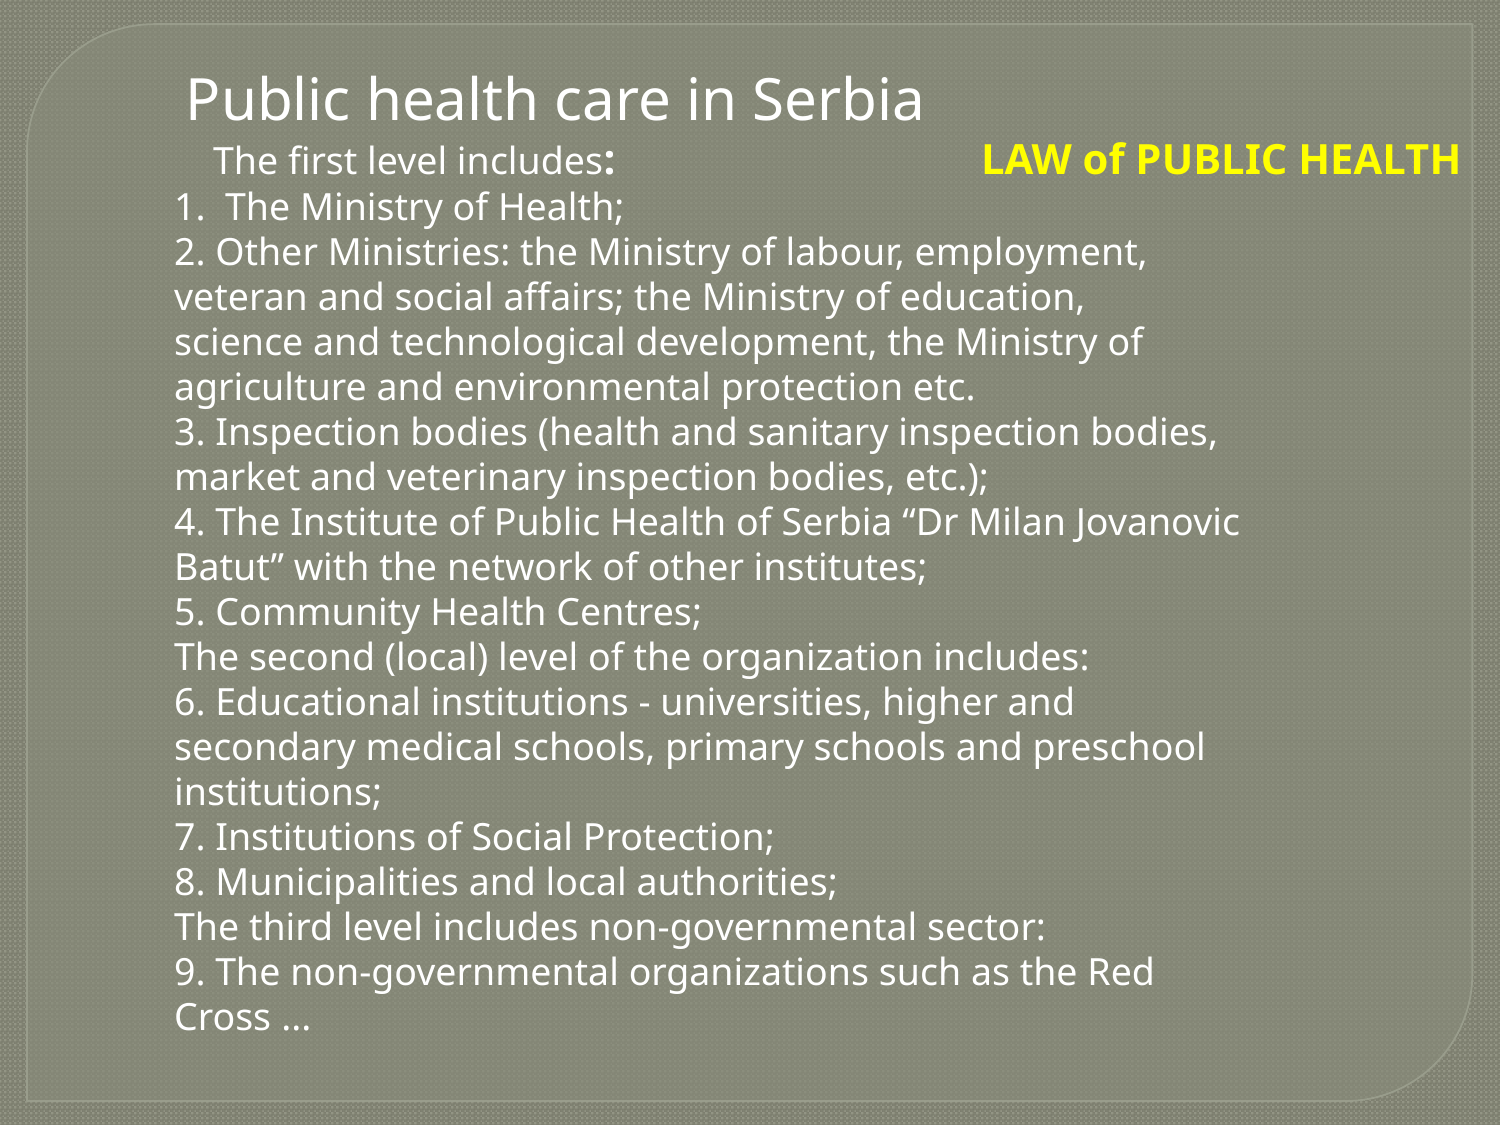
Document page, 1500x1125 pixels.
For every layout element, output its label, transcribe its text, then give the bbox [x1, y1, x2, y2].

text_box The first level includes: LAW of PUBLIC HEALTH 1. The Ministry of Health; 2. Other Ministries: the Ministry of labour, employment, veteran and social affairs; the Ministry of education, science and technological development, the Ministry of agriculture and environmental protection etc. 3. Inspection bodies (health and sanitary inspection bodies, market and veterinary inspection bodies, etc.); 4. The Institute of Public Health of Serbia “Dr Milan Jovanovic Batut” with the network of other institutes; 5. Community Health Centres; The second (local) level of the organization includes: 6. Educational institutions - universities, higher and secondary medical schools, primary schools and preschool institutions; 7. Institutions of Social Protection; 8. Municipalities and local authorities; The third level includes non-governmental sector: 9. The non-governmental organizations such as the Red Cross ... [159, 125, 1500, 1046]
text_box Public health care in Serbia [171, 54, 1341, 210]
